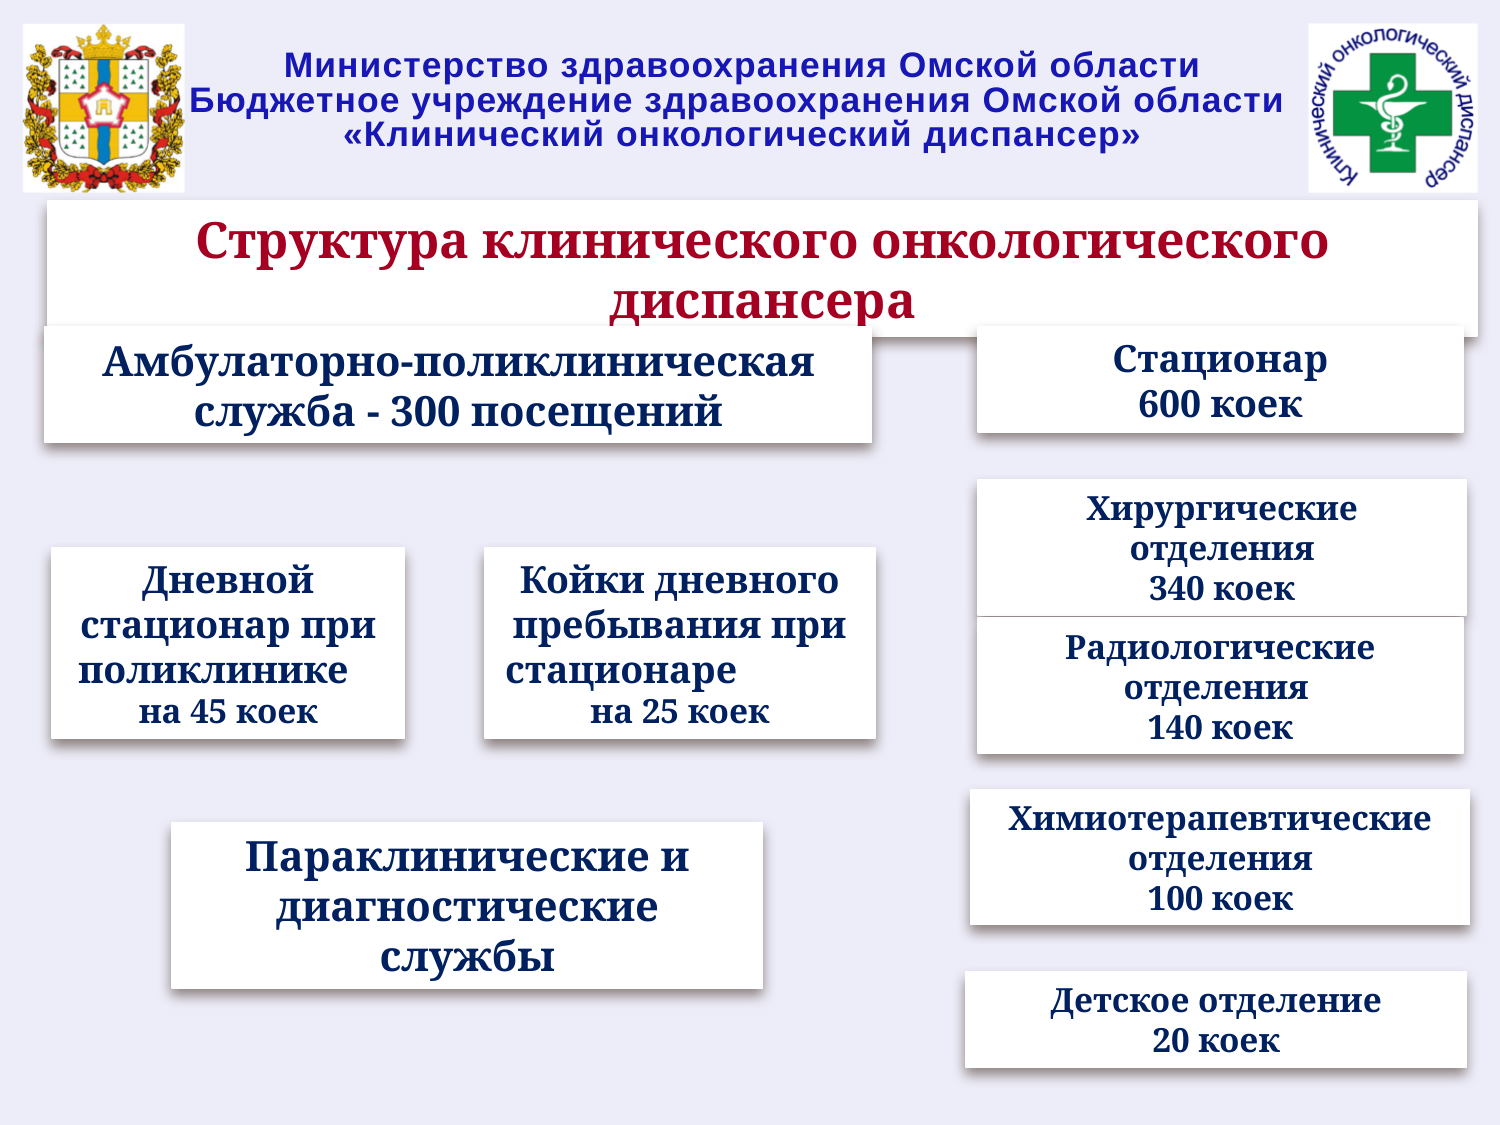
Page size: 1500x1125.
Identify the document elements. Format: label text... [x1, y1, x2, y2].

text_box Хирургические отделения 340 коек [977, 479, 1467, 616]
text_box Химиотерапевтические отделения 100 коек [970, 789, 1470, 925]
text_box Детское отделение 20 коек [965, 971, 1467, 1068]
text_box Параклинические и диагностические службы [171, 822, 763, 989]
text_box Радиологические отделения 140 коек [977, 617, 1464, 754]
text_box Структура клинического онкологического диспансера [47, 208, 1478, 337]
text_box Стационар 600 коек [977, 326, 1464, 433]
text_box Дневной стационар при поликлинике на 45 коек [51, 547, 405, 739]
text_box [22, 23, 1478, 193]
text_box Амбулаторно-поликлиническая служба - 300 посещений [44, 326, 872, 443]
text_box Койки дневного пребывания при стационаре на 25 коек [484, 547, 876, 739]
